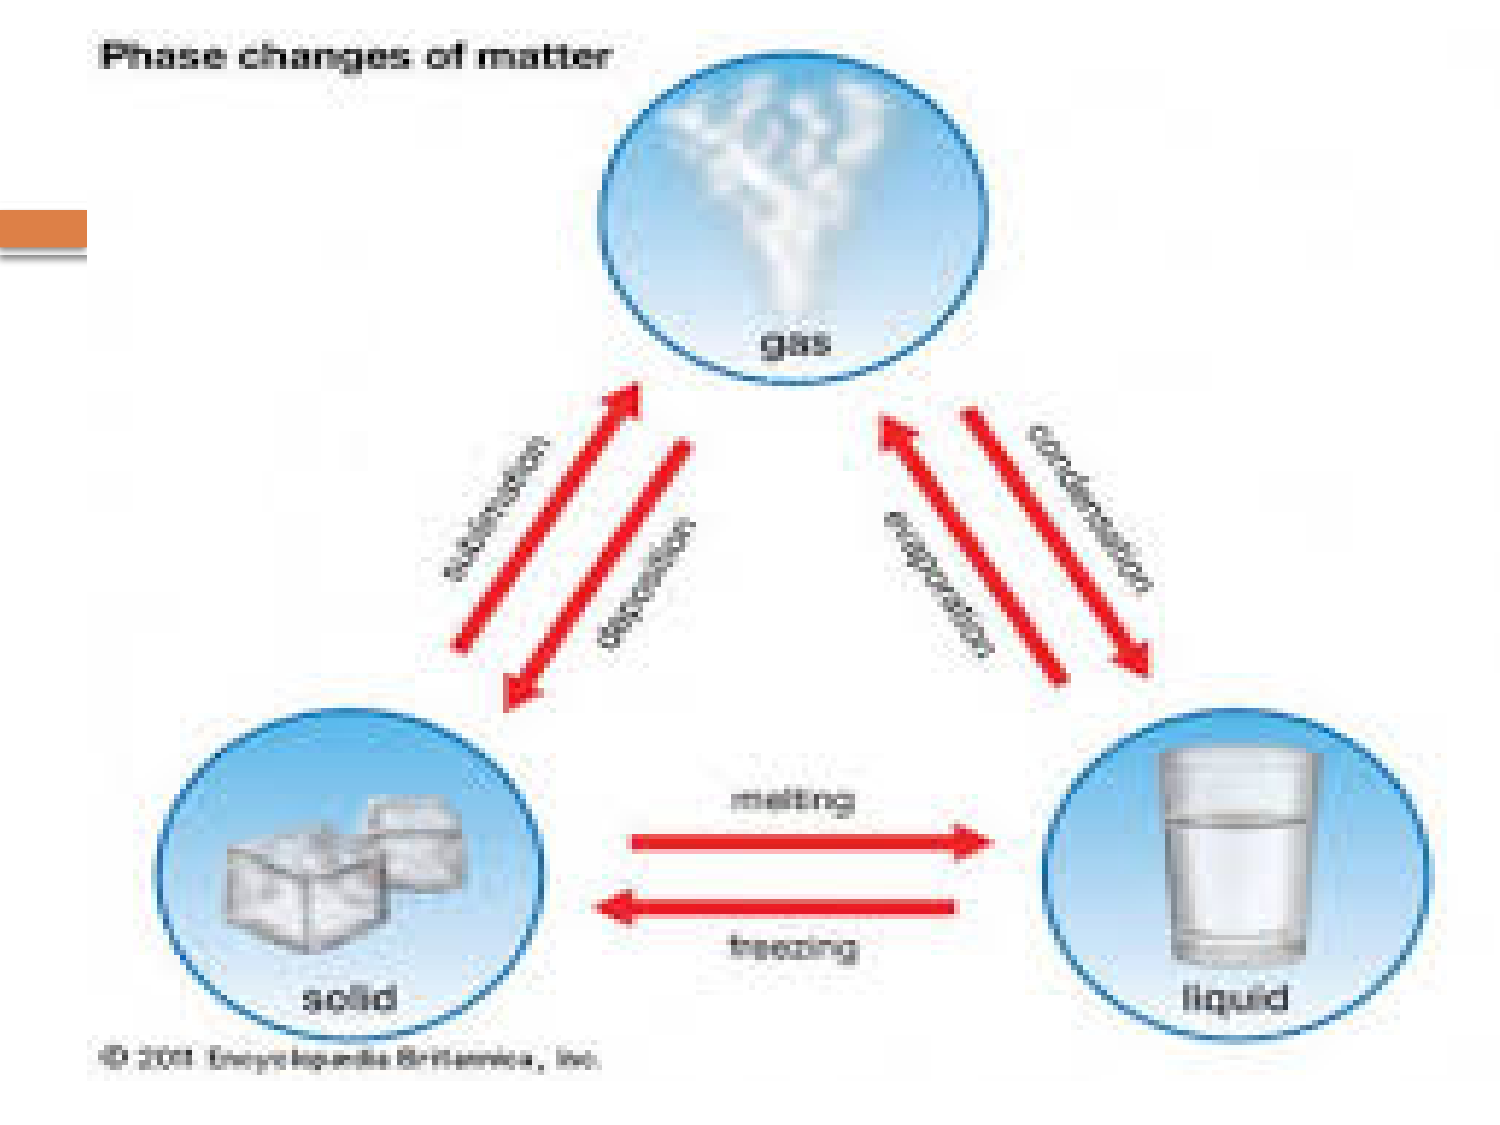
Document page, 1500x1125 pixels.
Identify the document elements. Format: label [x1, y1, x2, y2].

list [87, 28, 1500, 1081]
